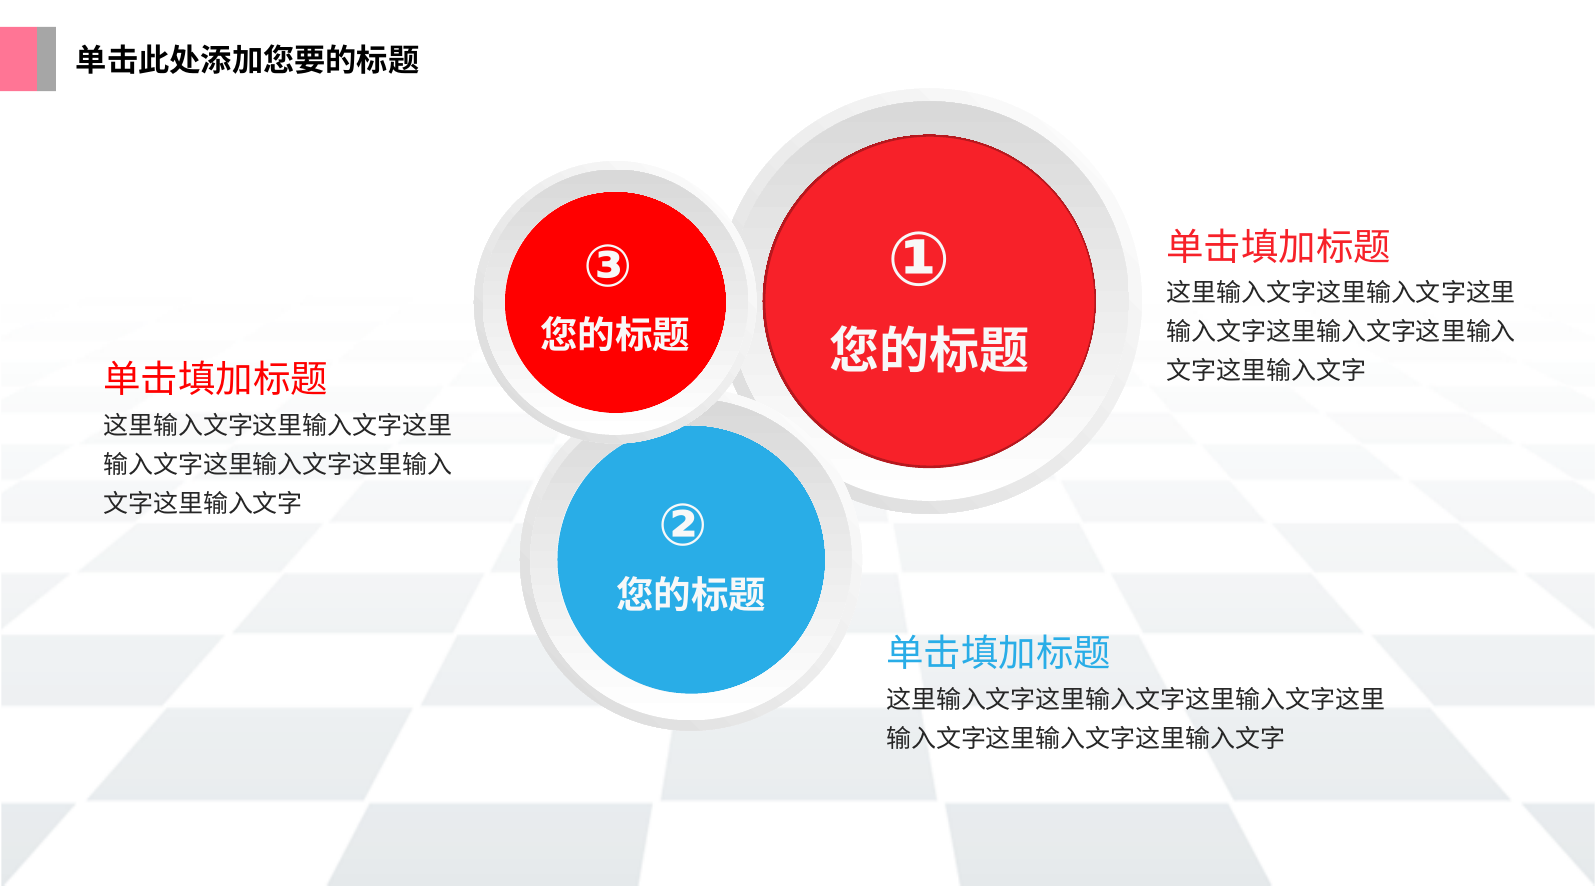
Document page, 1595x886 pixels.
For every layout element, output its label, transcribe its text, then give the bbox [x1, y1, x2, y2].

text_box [511, 388, 871, 731]
text_box 单击填加标题 这里输入文字这里输入文字这里输入文字这里输入文字这里输入文字这里输入文字 [1157, 202, 1554, 438]
text_box 单击填加标题 这里输入文字这里输入文字这里输入文字这里输入文字这里输入文字这里输入文字 [88, 334, 491, 570]
picture [0, 0, 1595, 886]
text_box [706, 88, 1152, 514]
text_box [467, 160, 764, 444]
text_box 单击填加标题 这里输入文字这里输入文字这里输入文字这里输入文字这里输入文字这里输入文字 [871, 608, 1424, 805]
